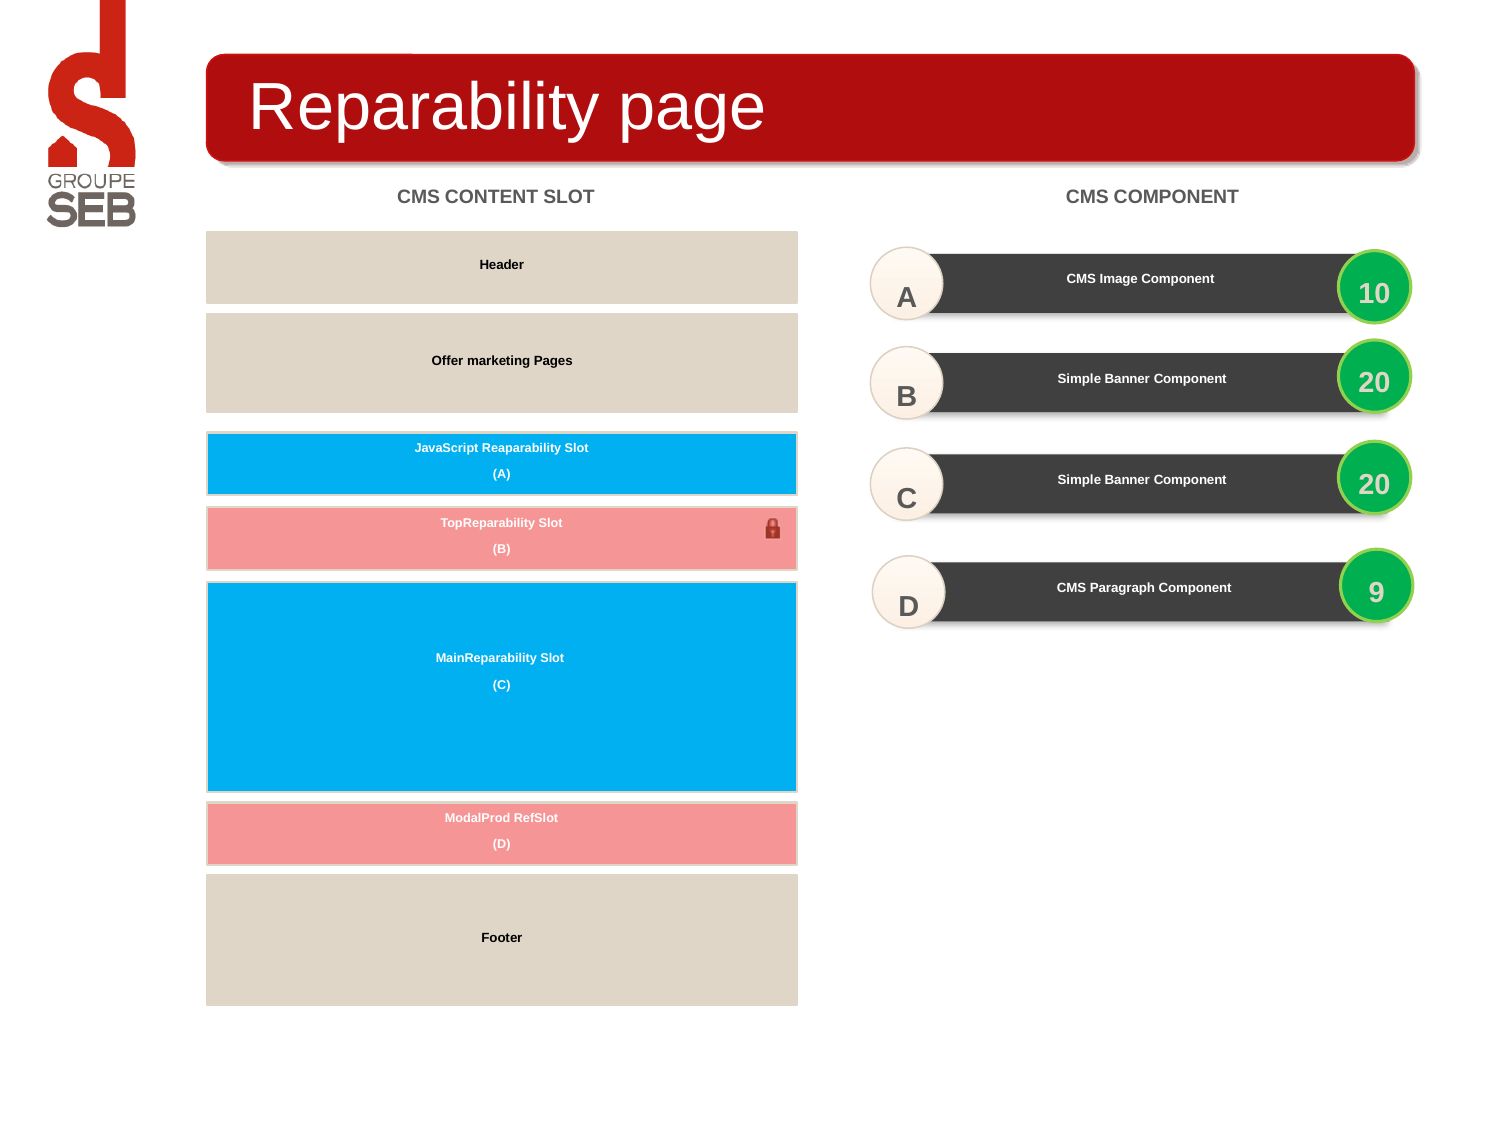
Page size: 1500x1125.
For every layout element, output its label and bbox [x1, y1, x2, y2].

text_box [870, 246, 1412, 324]
text_box [204, 800, 799, 867]
text_box [206, 506, 798, 570]
text_box [218, 172, 774, 228]
text_box [870, 440, 1412, 521]
text_box [205, 312, 799, 414]
picture [0, 0, 182, 266]
text_box [872, 548, 1414, 629]
text_box [204, 230, 799, 305]
text_box [204, 430, 799, 497]
text_box [981, 172, 1324, 228]
text_box [204, 873, 799, 1007]
text_box [870, 339, 1412, 420]
text_box [204, 580, 799, 794]
title [234, 56, 1400, 149]
